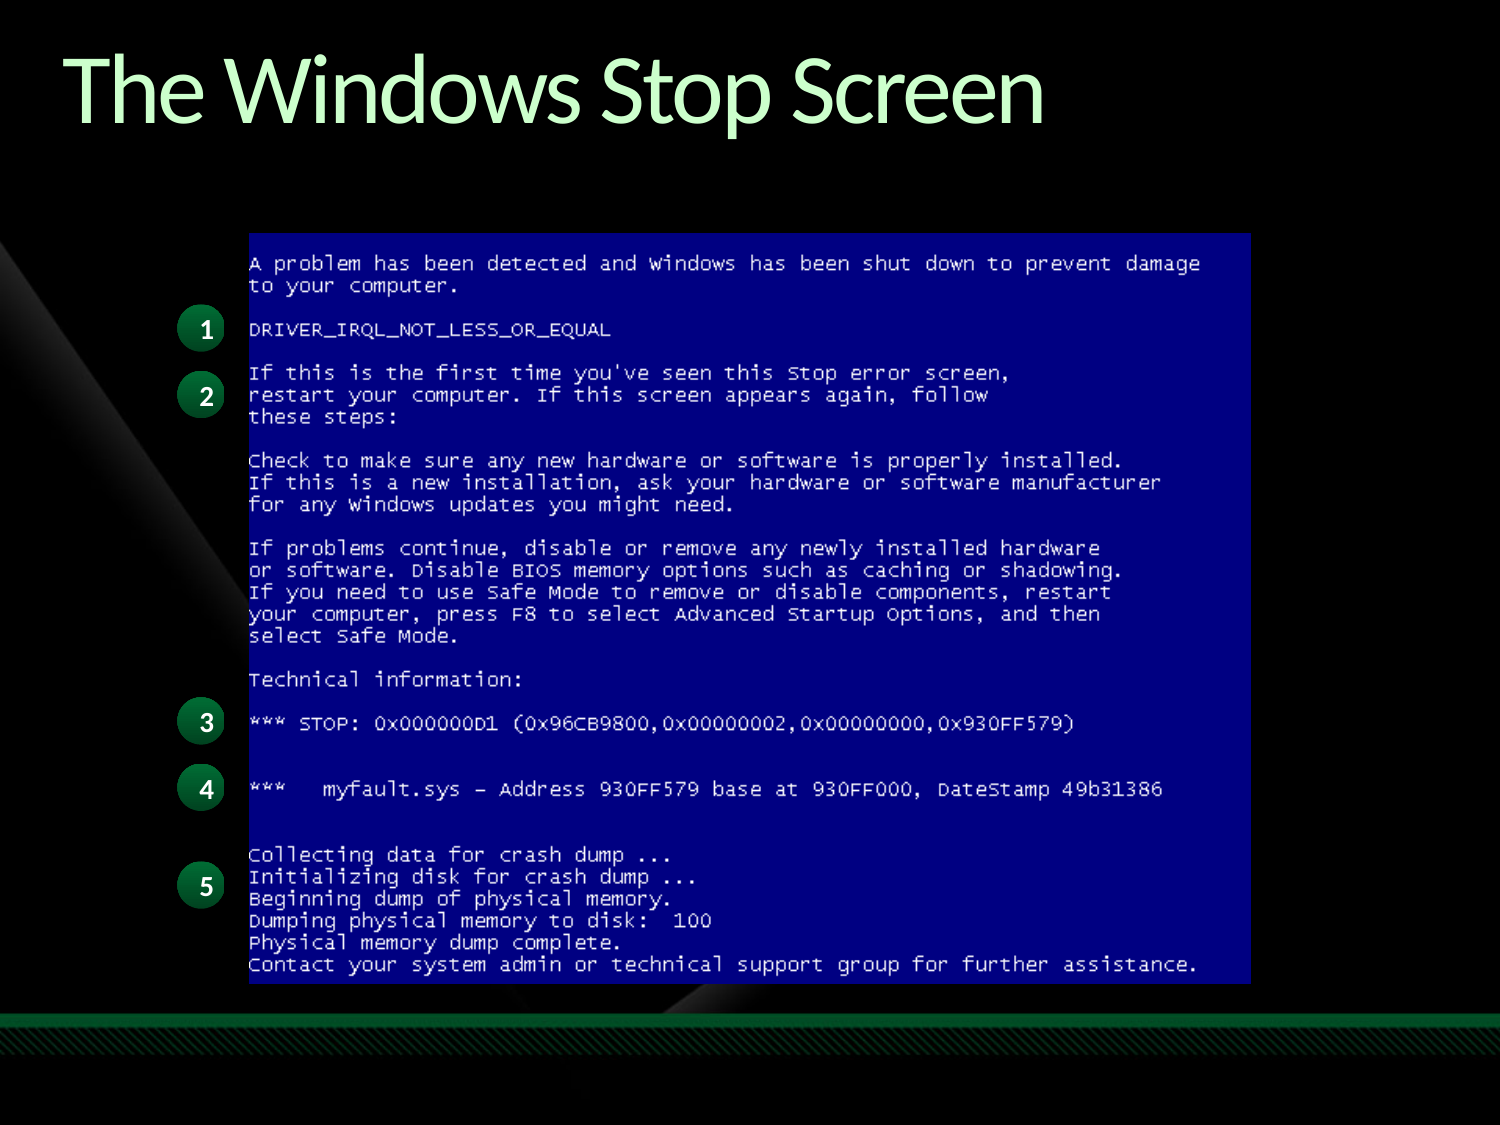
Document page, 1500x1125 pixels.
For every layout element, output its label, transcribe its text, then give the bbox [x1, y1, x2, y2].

text_box 1 [177, 304, 225, 352]
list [249, 232, 1251, 984]
text_box 5 [177, 861, 225, 909]
picture [0, 0, 1500, 1125]
title The Windows Stop Screen [62, 37, 1438, 147]
text_box 2 [177, 371, 225, 419]
text_box 3 [177, 697, 225, 745]
text_box 4 [177, 763, 225, 812]
